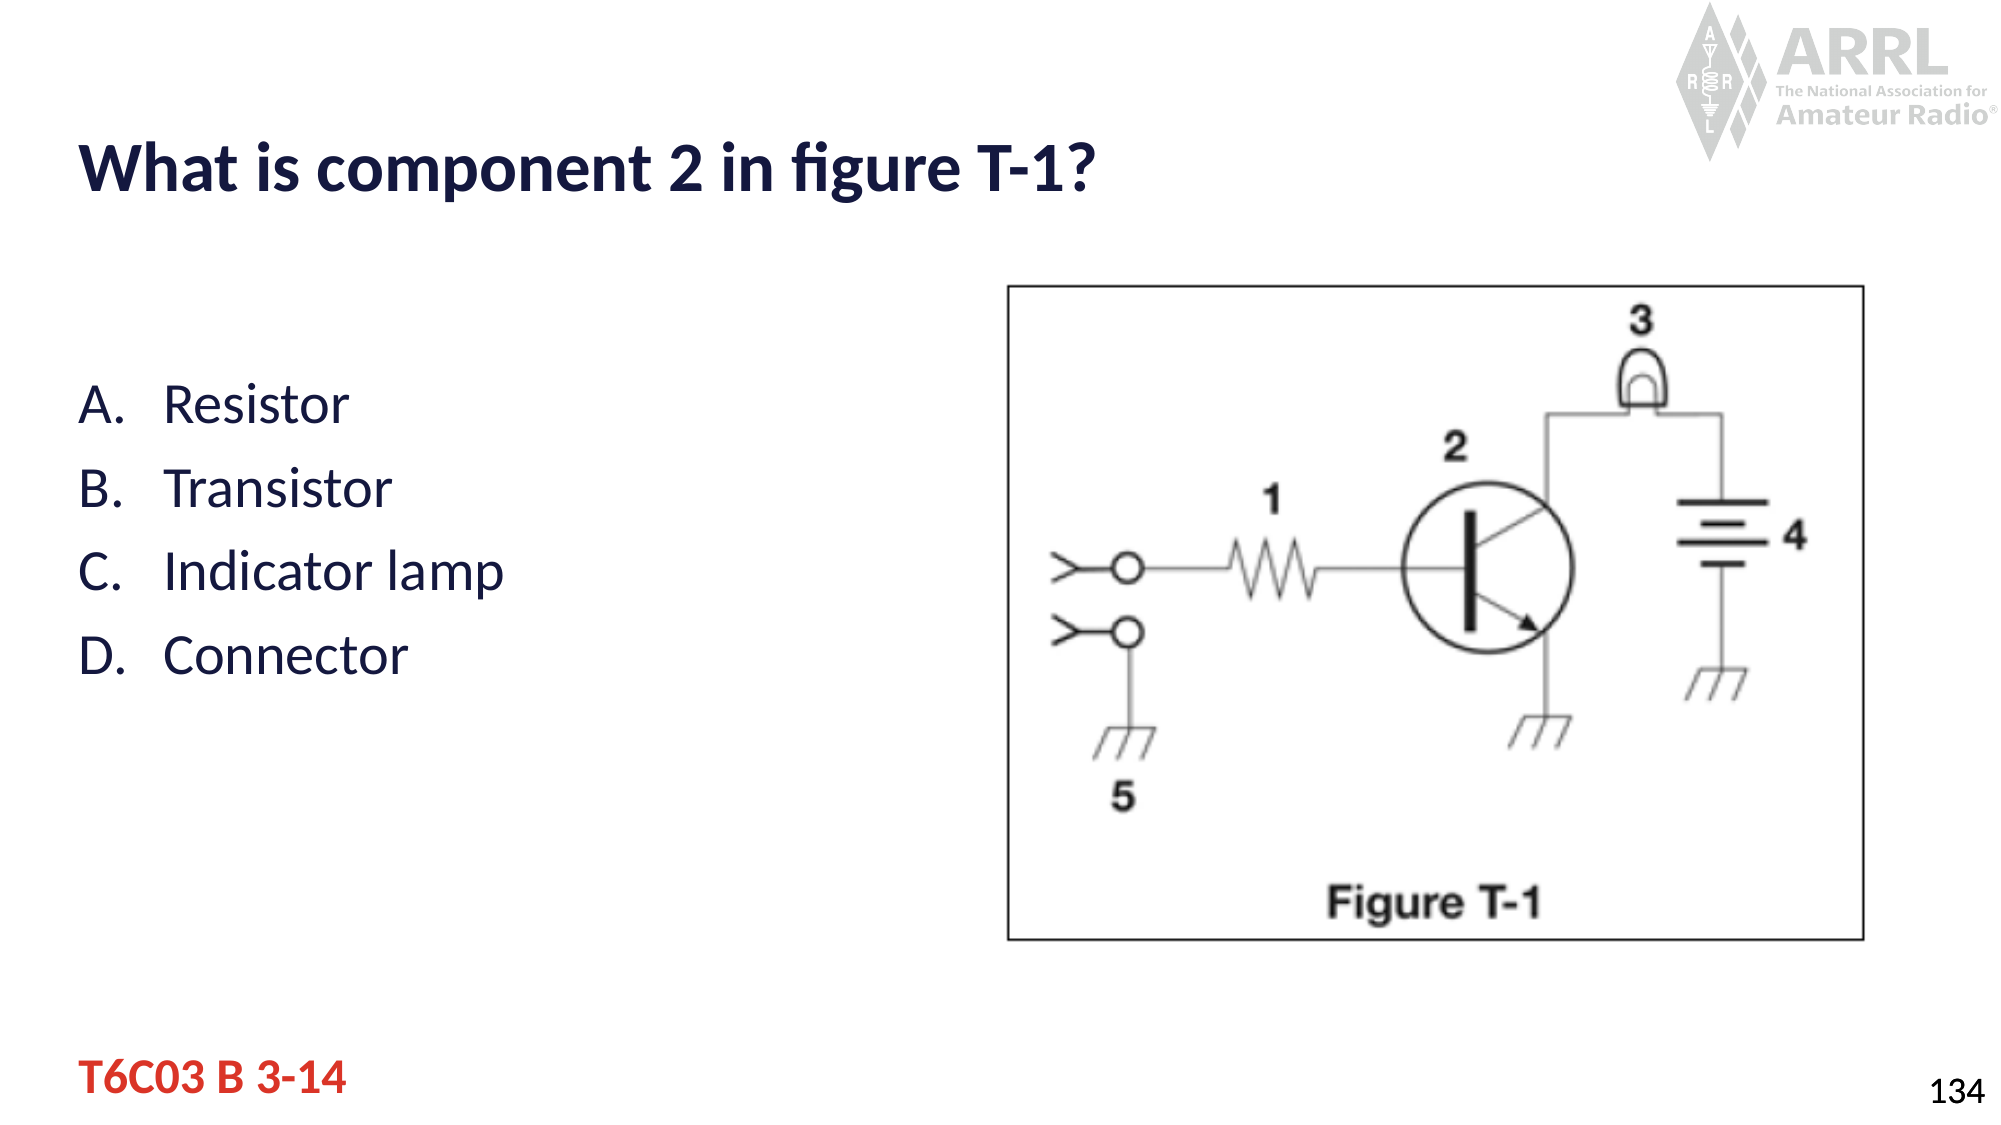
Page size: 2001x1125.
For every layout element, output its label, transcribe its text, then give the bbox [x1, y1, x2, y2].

text_box T6C03 B 3-14 [63, 1036, 921, 1112]
picture [1674, 0, 2000, 164]
list Resistor Transistor Indicator lamp Connector [63, 365, 1863, 989]
title What is component 2 in figure T-1? [63, 59, 1863, 278]
picture [999, 277, 1876, 948]
